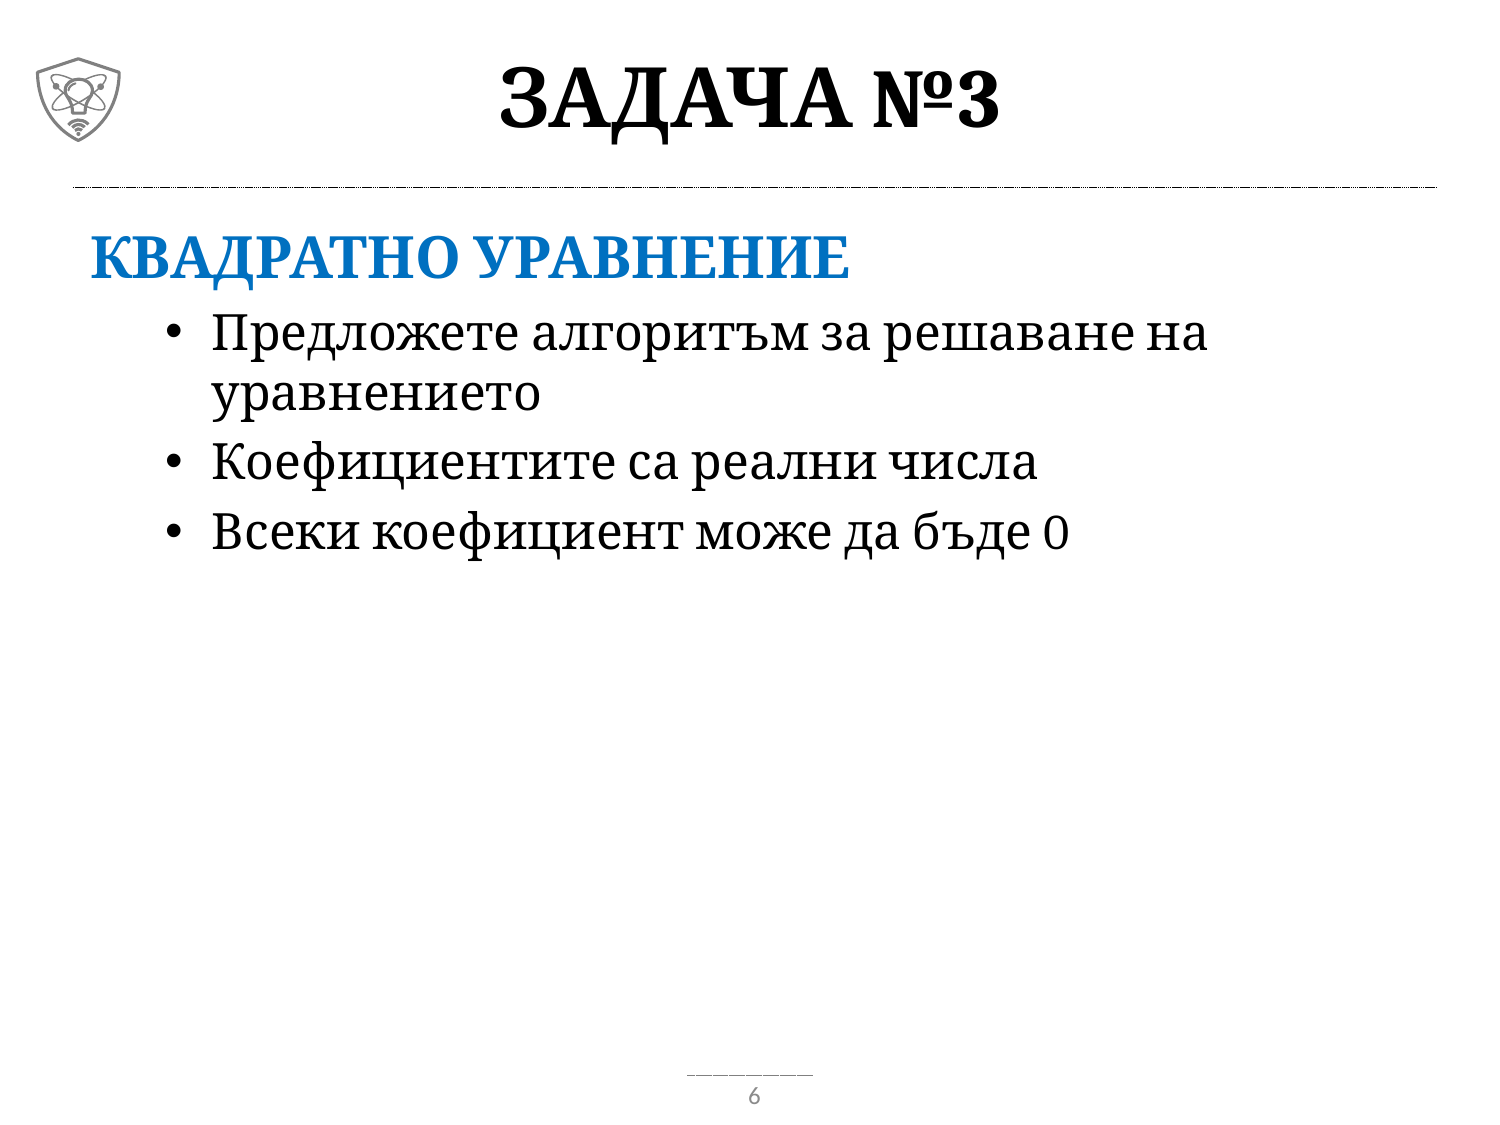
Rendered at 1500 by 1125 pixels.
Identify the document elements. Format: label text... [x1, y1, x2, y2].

title Задача №3 [0, 0, 1500, 188]
slide_number 6 [579, 1065, 930, 1125]
